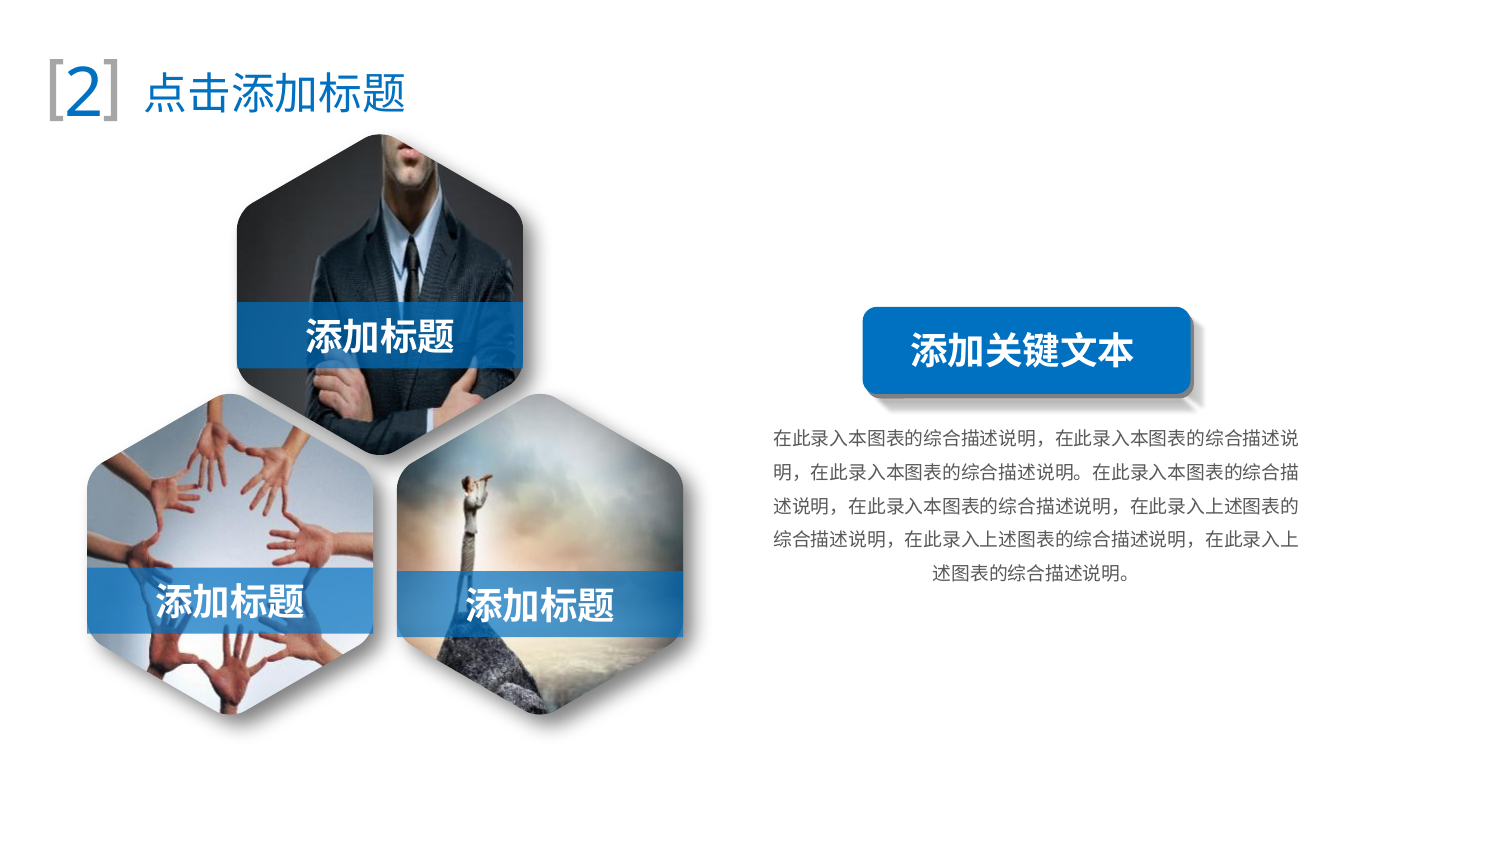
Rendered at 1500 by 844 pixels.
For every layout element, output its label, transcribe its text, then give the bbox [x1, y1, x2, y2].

text_box 在此录入本图表的综合描述说明，在此录入本图表的综合描述说明，在此录入本图表的综合描述说明。在此录入本图表的综合描述说明，在此录入本图表的综合描述说明，在此录入上述图表的综合描述说明，在此录入上述图表的综合描述说明，在此录入上述图表的综合描述说明。 [754, 408, 1318, 592]
text_box 2 [49, 42, 119, 138]
picture [87, 134, 684, 715]
text_box 点击添加标题 [128, 58, 421, 126]
text_box [103, 59, 118, 122]
text_box [49, 59, 64, 122]
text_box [862, 302, 1210, 419]
